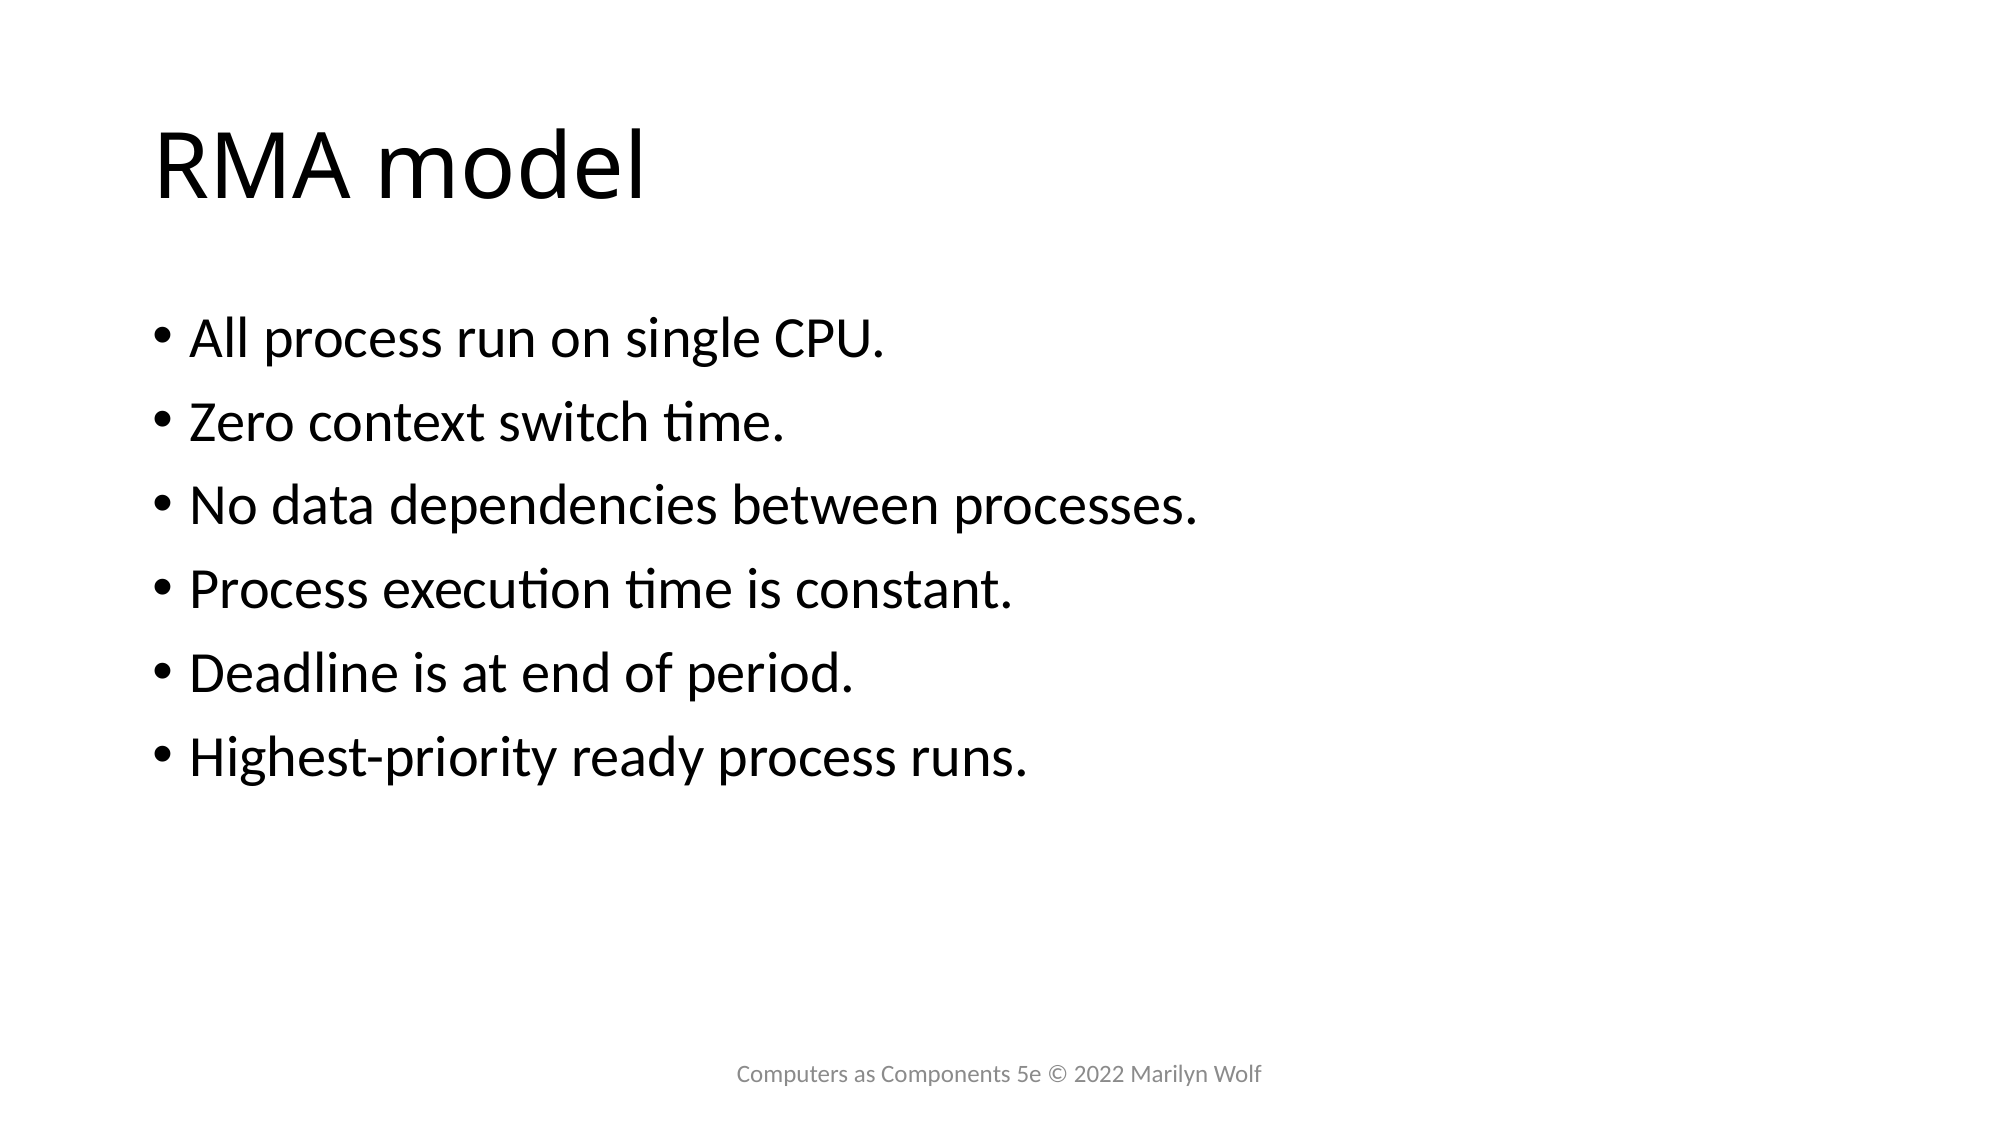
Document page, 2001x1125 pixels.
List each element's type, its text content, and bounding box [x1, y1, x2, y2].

list All process run on single CPU. Zero context switch time. No data dependencies between processes. Process execution time is constant. Deadline is at end of period. Highest-priority ready process runs. [137, 299, 1863, 1014]
title RMA model [137, 59, 1863, 278]
footer Computers as Components 5e © 2022 Marilyn Wolf [662, 1042, 1338, 1103]
